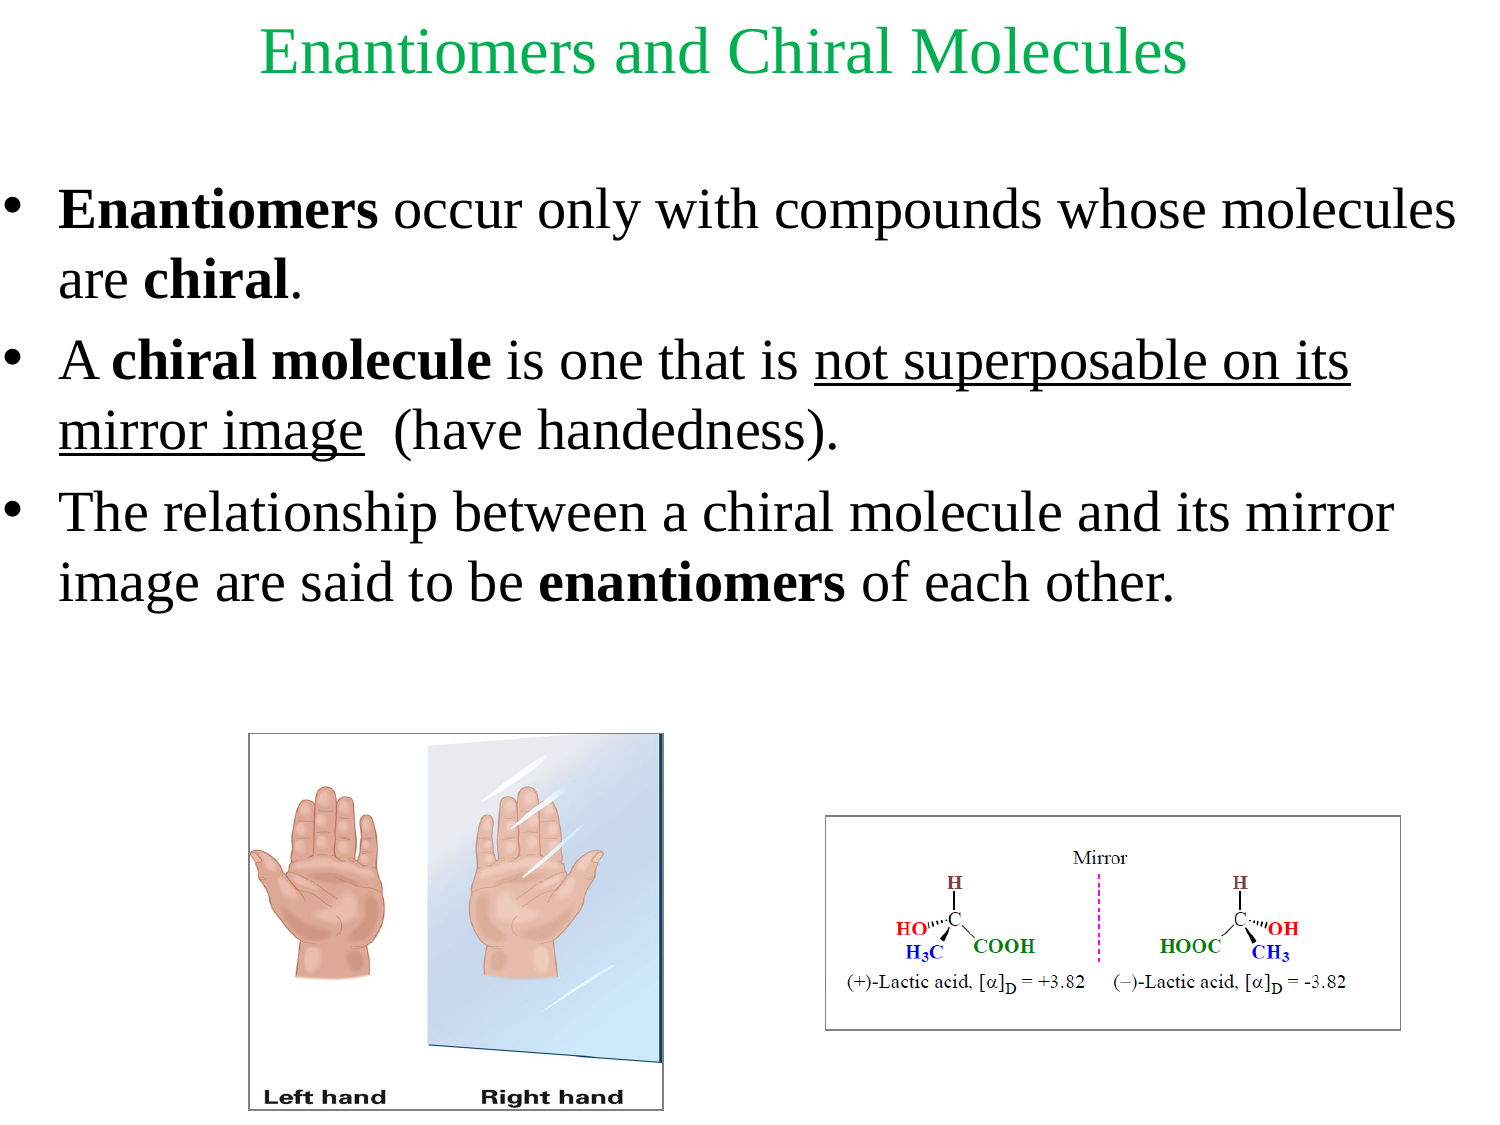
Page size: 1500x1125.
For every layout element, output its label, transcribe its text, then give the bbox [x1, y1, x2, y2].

text_box Enantiomers and Chiral Molecules [49, 0, 1400, 94]
picture [249, 733, 663, 1110]
text_box Enantiomers occur only with compounds whose molecules are chiral. A chiral molecule is one that is not superposable on its mirror image (have handedness). The relationship between a chiral molecule and its mirror image are said to be enantiomers of each other. [0, 162, 1500, 674]
picture [825, 816, 1401, 1030]
